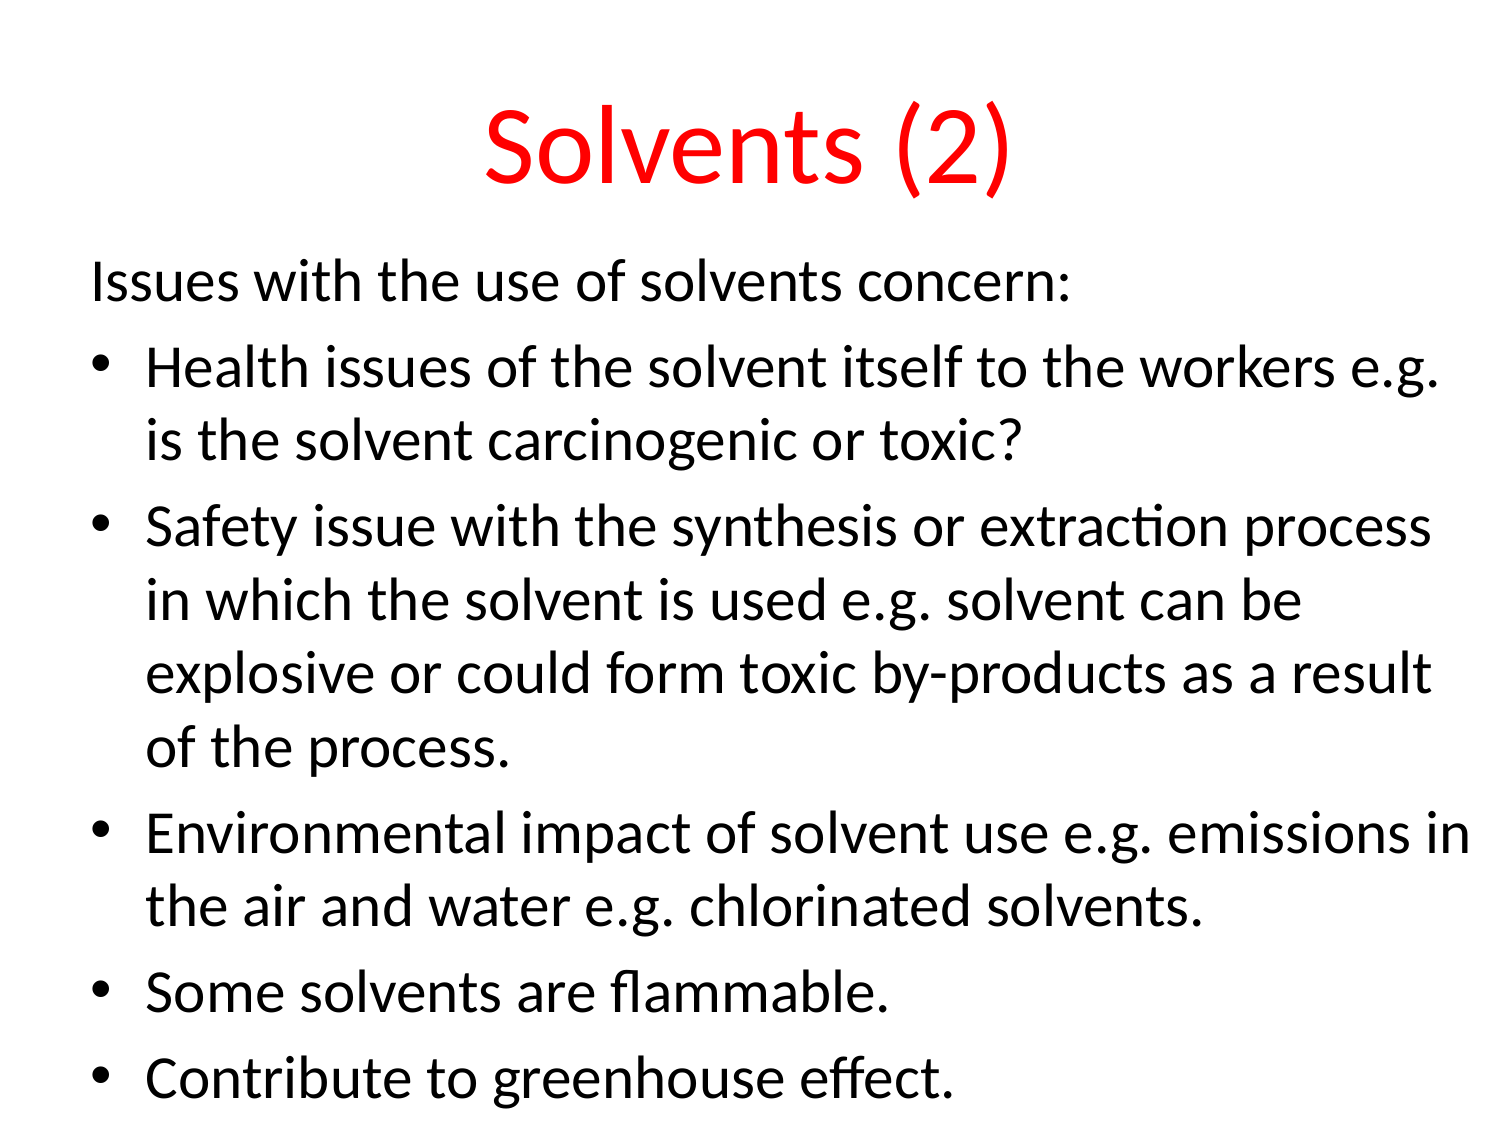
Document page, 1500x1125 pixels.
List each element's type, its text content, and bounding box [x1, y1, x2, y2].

title Solvents (2) [75, 45, 1425, 232]
list Issues with the use of solvents concern: Health issues of the solvent itself to the workers e.g. is the solvent carcinogenic or toxic? Safety issue with the synthesis or extraction process in which the solvent is used e.g. solvent can be explosive or could form toxic by-products as a result of the process. Environmental impact of solvent use e.g. emissions in the air and water e.g. chlorinated solvents. Some solvents are flammable. Contribute to greenhouse effect. [75, 232, 1500, 1125]
